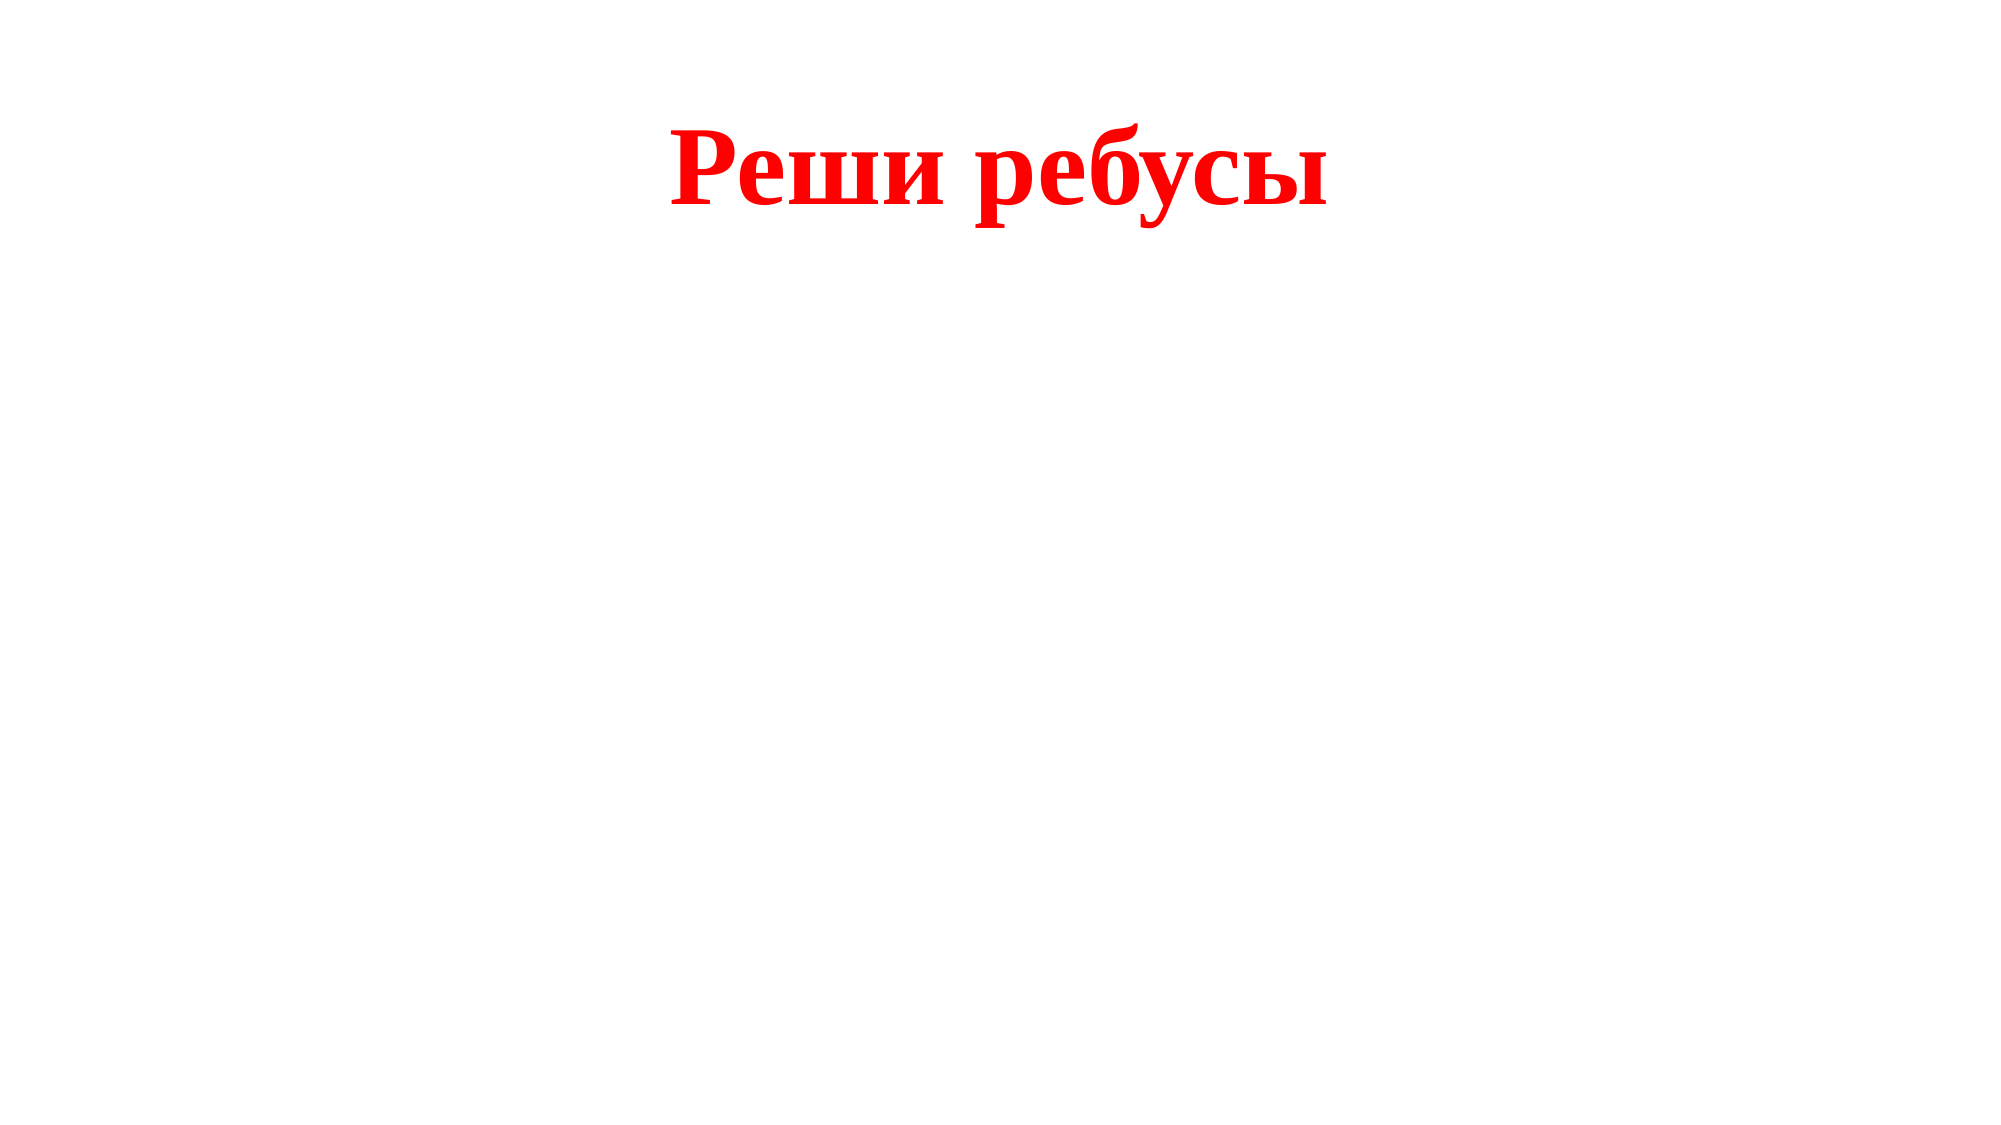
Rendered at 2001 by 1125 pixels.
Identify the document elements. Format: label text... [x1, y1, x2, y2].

title Реши ребусы [137, 59, 1863, 278]
